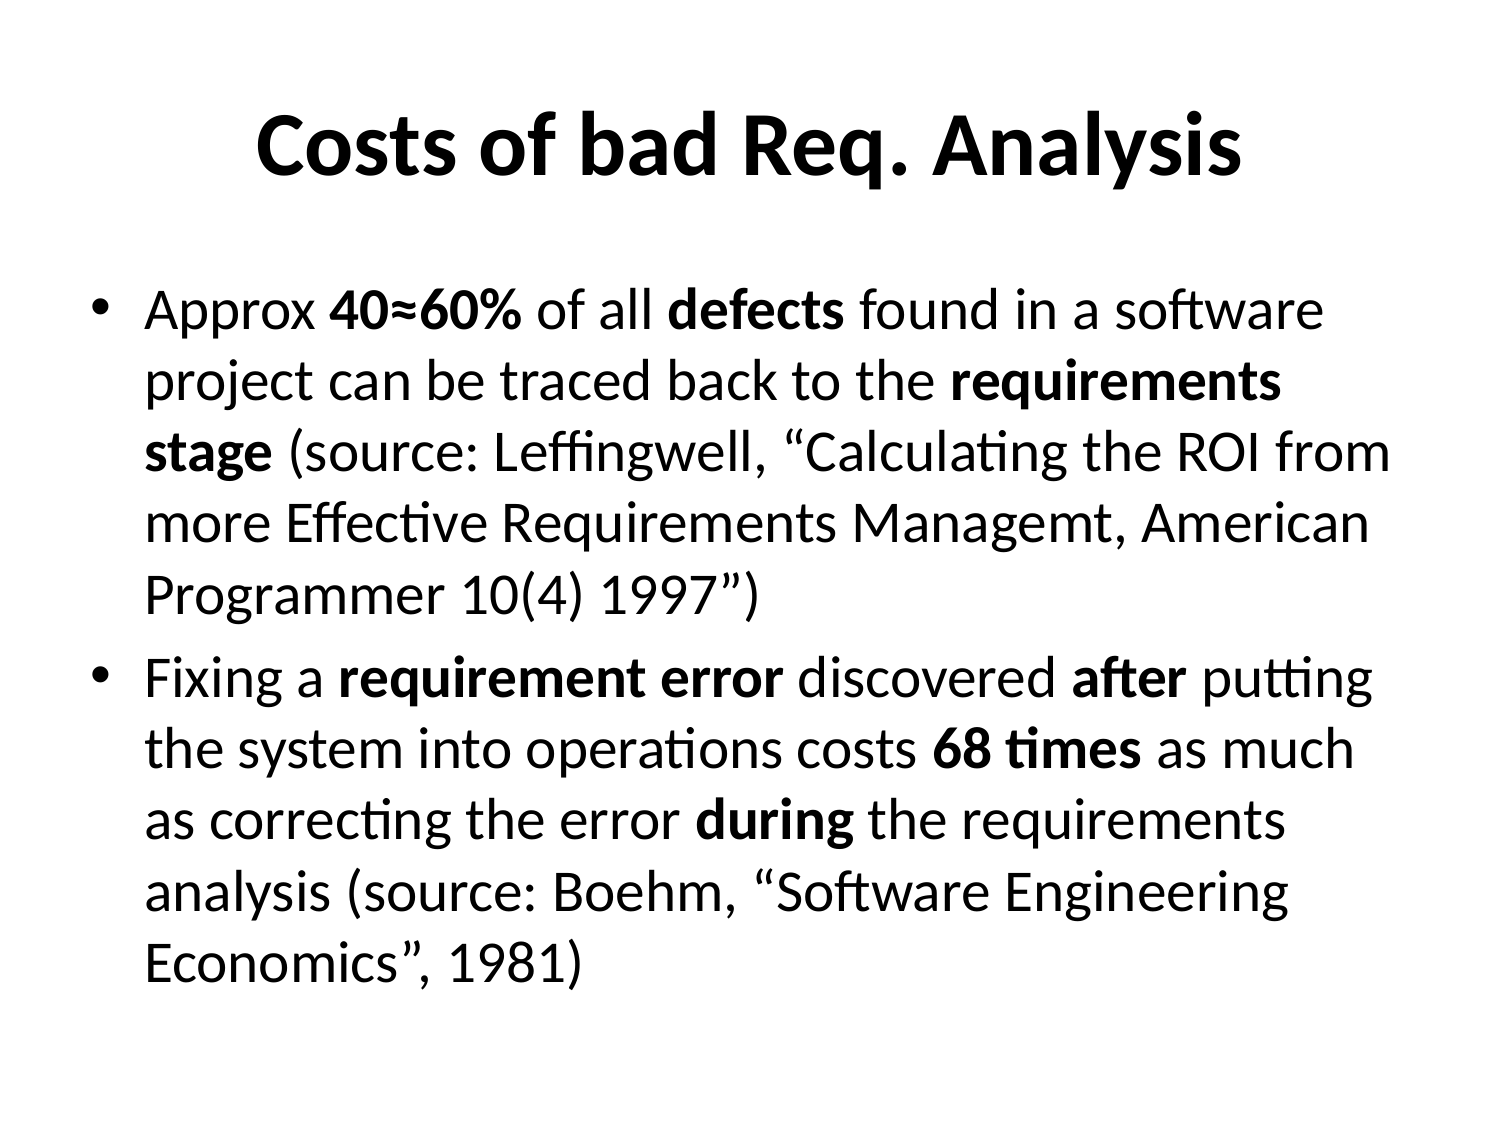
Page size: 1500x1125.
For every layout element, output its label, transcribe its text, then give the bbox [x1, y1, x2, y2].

title Costs of bad Req. Analysis [75, 45, 1425, 233]
list Approx 40≈60% of all defects found in a software project can be traced back to the requirements stage (source: Leffingwell, “Calculating the ROI from more Effective Requirements Managemt, American Programmer 10(4) 1997”) Fixing a requirement error discovered after putting the system into operations costs 68 times as much as correcting the error during the requirements analysis (source: Boehm, “Software Engineering Economics”, 1981) [75, 262, 1425, 1005]
